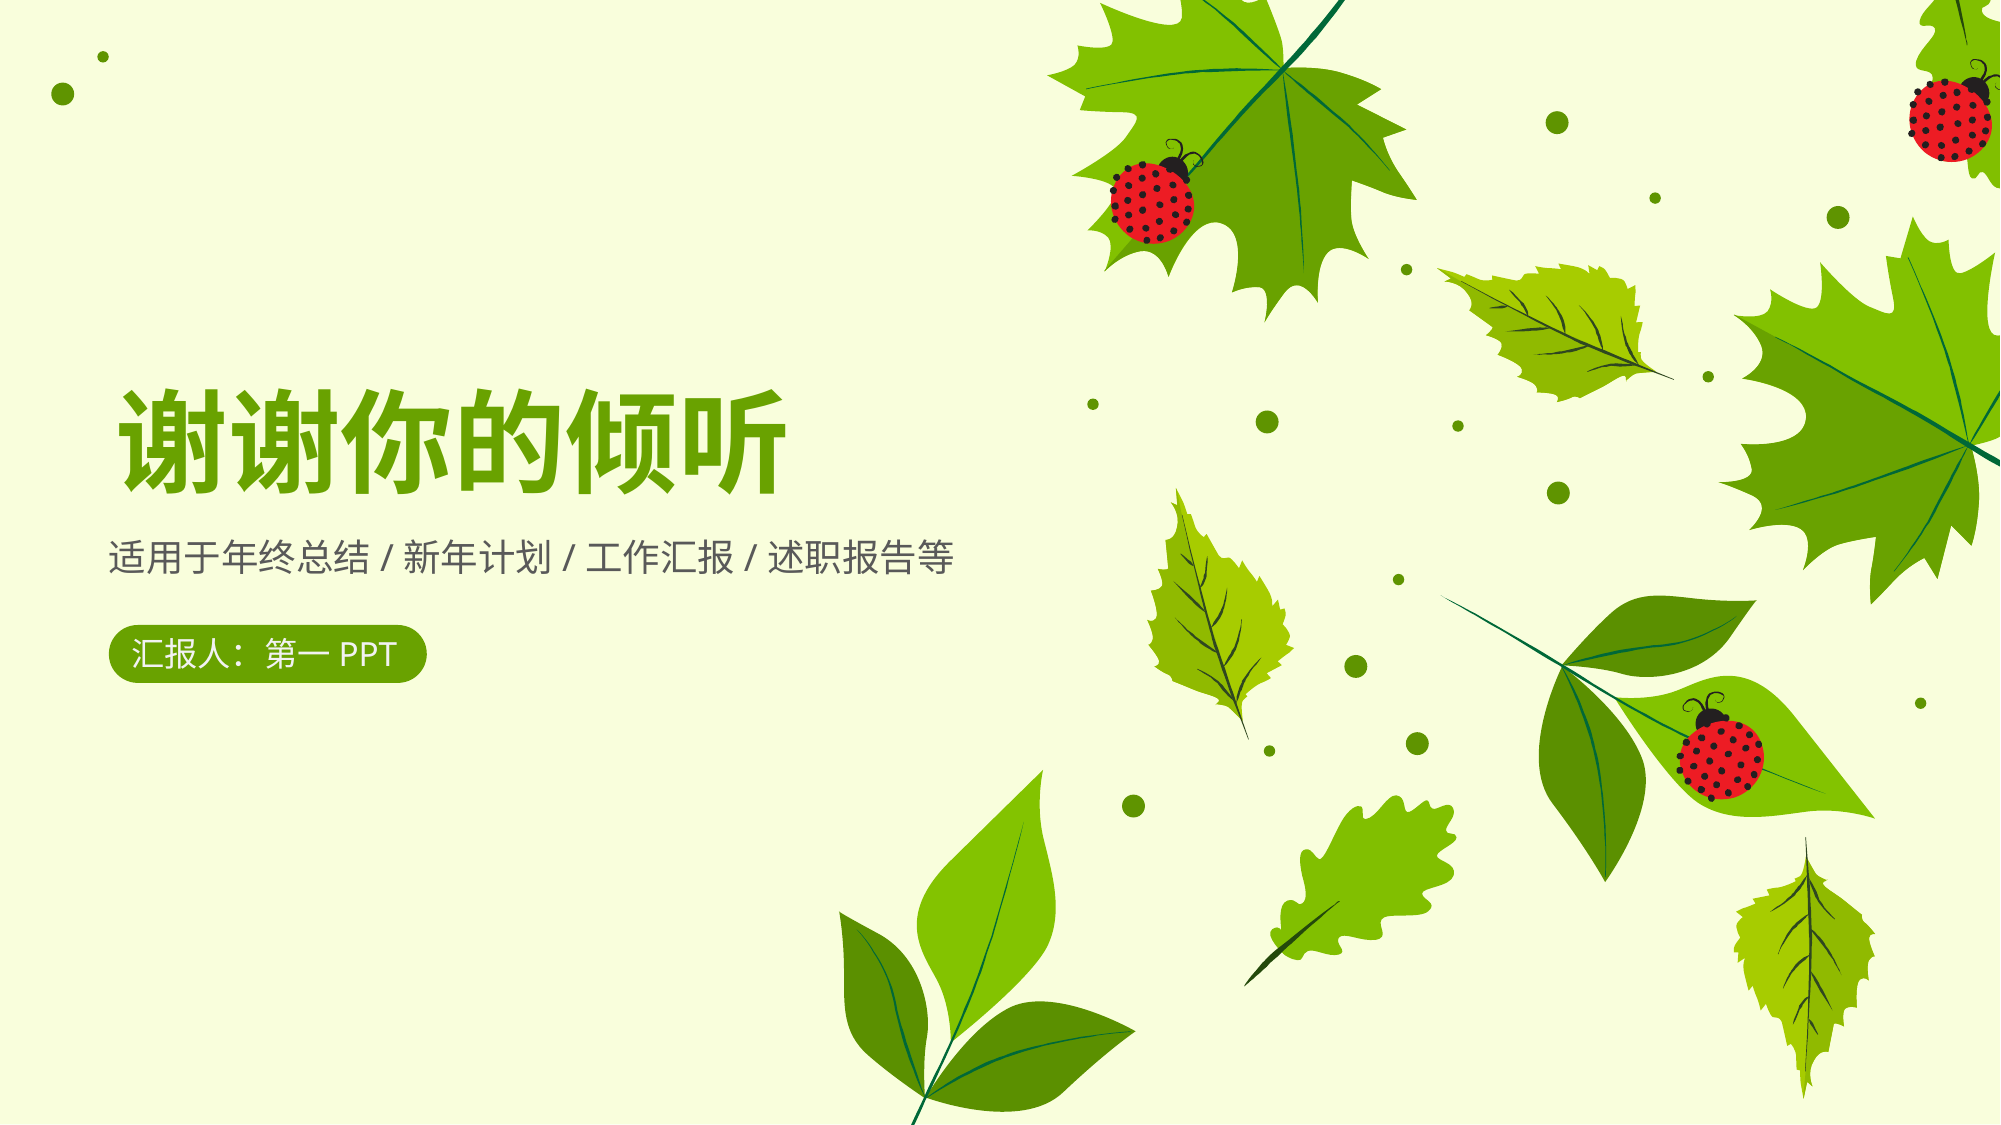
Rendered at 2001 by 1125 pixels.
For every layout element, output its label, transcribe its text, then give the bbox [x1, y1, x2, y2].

text_box [0, 0, 2000, 1125]
text_box [1545, 111, 1569, 135]
text_box [51, 82, 75, 106]
text_box [420, 633, 429, 675]
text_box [1723, 865, 1887, 1071]
text_box [1405, 732, 1429, 756]
text_box [1255, 410, 1279, 434]
text_box [1344, 654, 1368, 678]
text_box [1719, 222, 2000, 608]
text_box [1904, 56, 2000, 168]
text_box [1826, 205, 1850, 222]
text_box [1136, 794, 1145, 818]
text_box [97, 51, 109, 63]
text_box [1503, 507, 1807, 964]
text_box [1914, 697, 1927, 709]
text_box [1702, 371, 1714, 383]
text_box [1105, 138, 1204, 250]
text_box [1452, 420, 1464, 432]
text_box [1649, 192, 1661, 204]
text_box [1474, 221, 1637, 427]
text_box [1392, 573, 1405, 586]
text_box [1244, 794, 1458, 987]
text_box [1130, 511, 1294, 717]
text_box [832, 769, 1136, 1125]
text_box 汇报人：第一PPT [108, 626, 420, 681]
text_box [1263, 745, 1276, 757]
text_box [1666, 695, 1766, 808]
text_box [1087, 398, 1099, 410]
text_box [1865, 0, 2000, 156]
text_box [1058, 0, 1418, 324]
text_box 谢谢你的倾听 [100, 364, 806, 515]
text_box [1546, 481, 1570, 505]
text_box 适用于年终总结/新年计划/工作汇报/述职报告等 [97, 528, 1017, 585]
